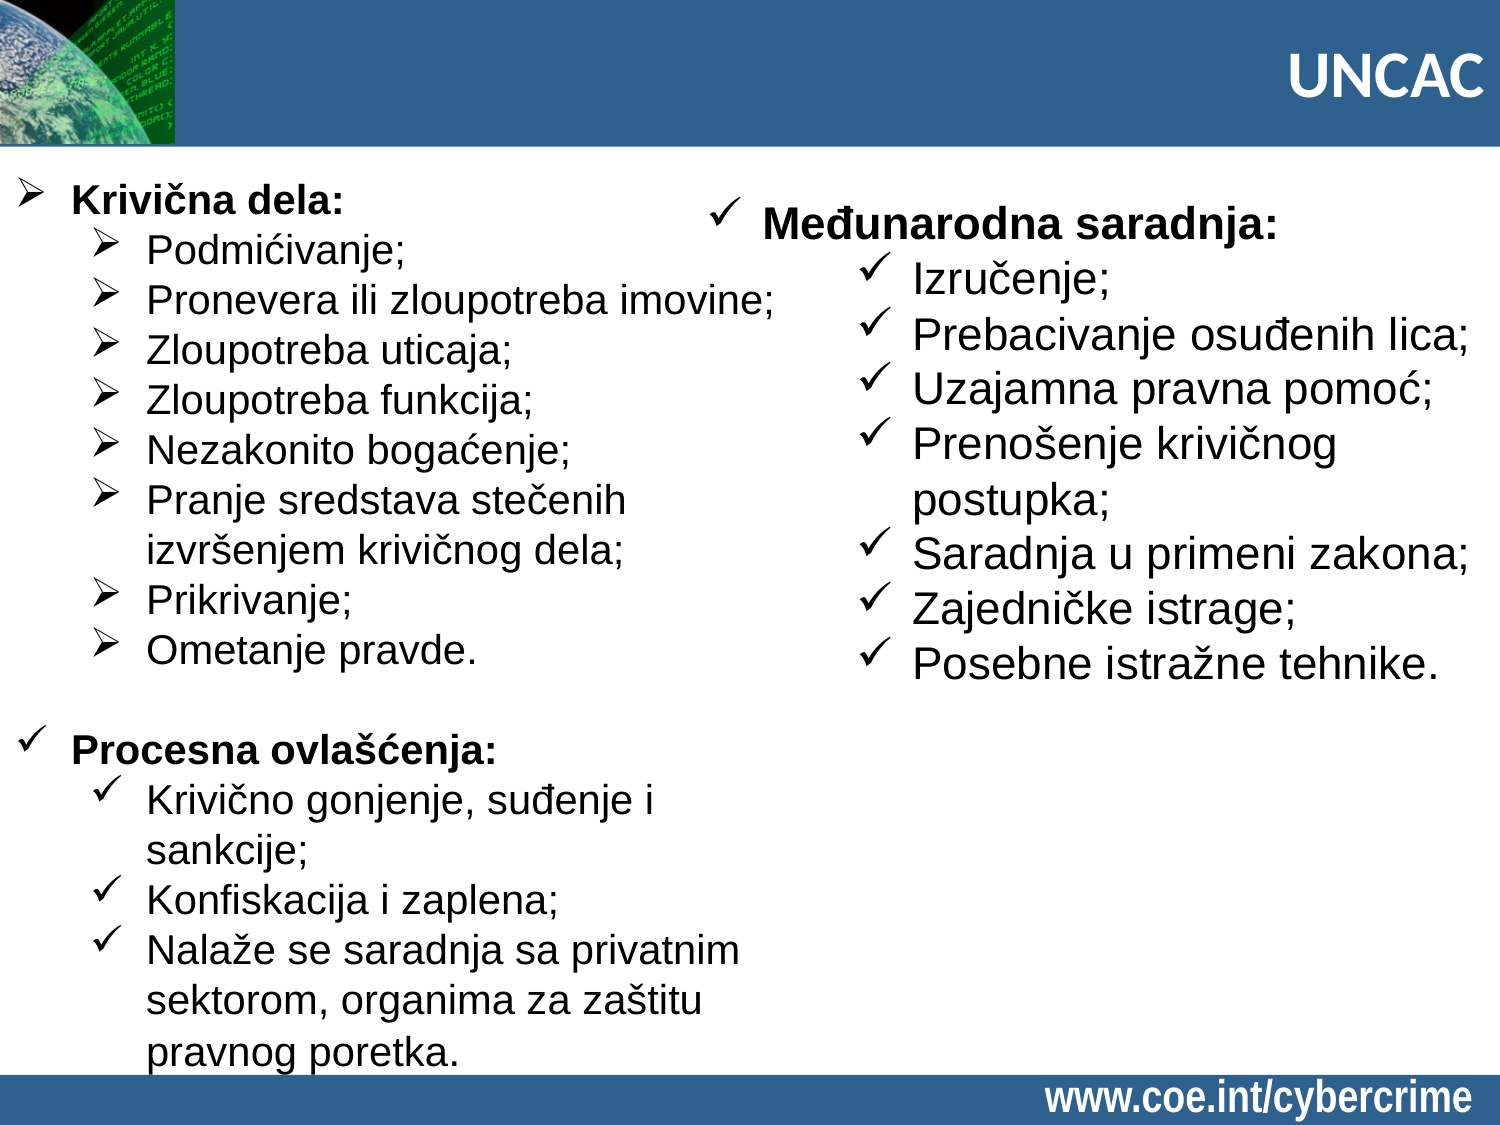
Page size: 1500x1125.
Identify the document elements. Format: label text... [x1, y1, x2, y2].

text_box www.coe.int/cybercrime [1030, 1059, 1500, 1125]
text_box Međunarodna saradnja: Izručenje; Prebacivanje osuđenih lica; Uzajamna pravna pomoć; Prenošenje krivičnog postupka; Saradnja u primeni zakona; Zajedničke istrage; Posebne istražne tehnike. [691, 186, 1500, 697]
text_box Krivična dela: Podmićivanje; Pronevera ili zloupotreba imovine; Zloupotreba uticaja; Zloupotreba funkcija; Nezakonito bogaćenje; Pranje sredstava stečenih izvršenjem krivičnog dela; Prikrivanje; Ometanje pravde. Procesna ovlašćenja: Krivično gonjenje, suđenje i sankcije; Konfiskacija i zaplena; Nalaže se saradnja sa privatnim sektorom, organima za zaštitu pravnog poretka. [0, 165, 809, 1125]
picture [0, 0, 175, 144]
text_box [809, 1073, 1030, 1125]
text_box UNCAC [177, 0, 1500, 149]
